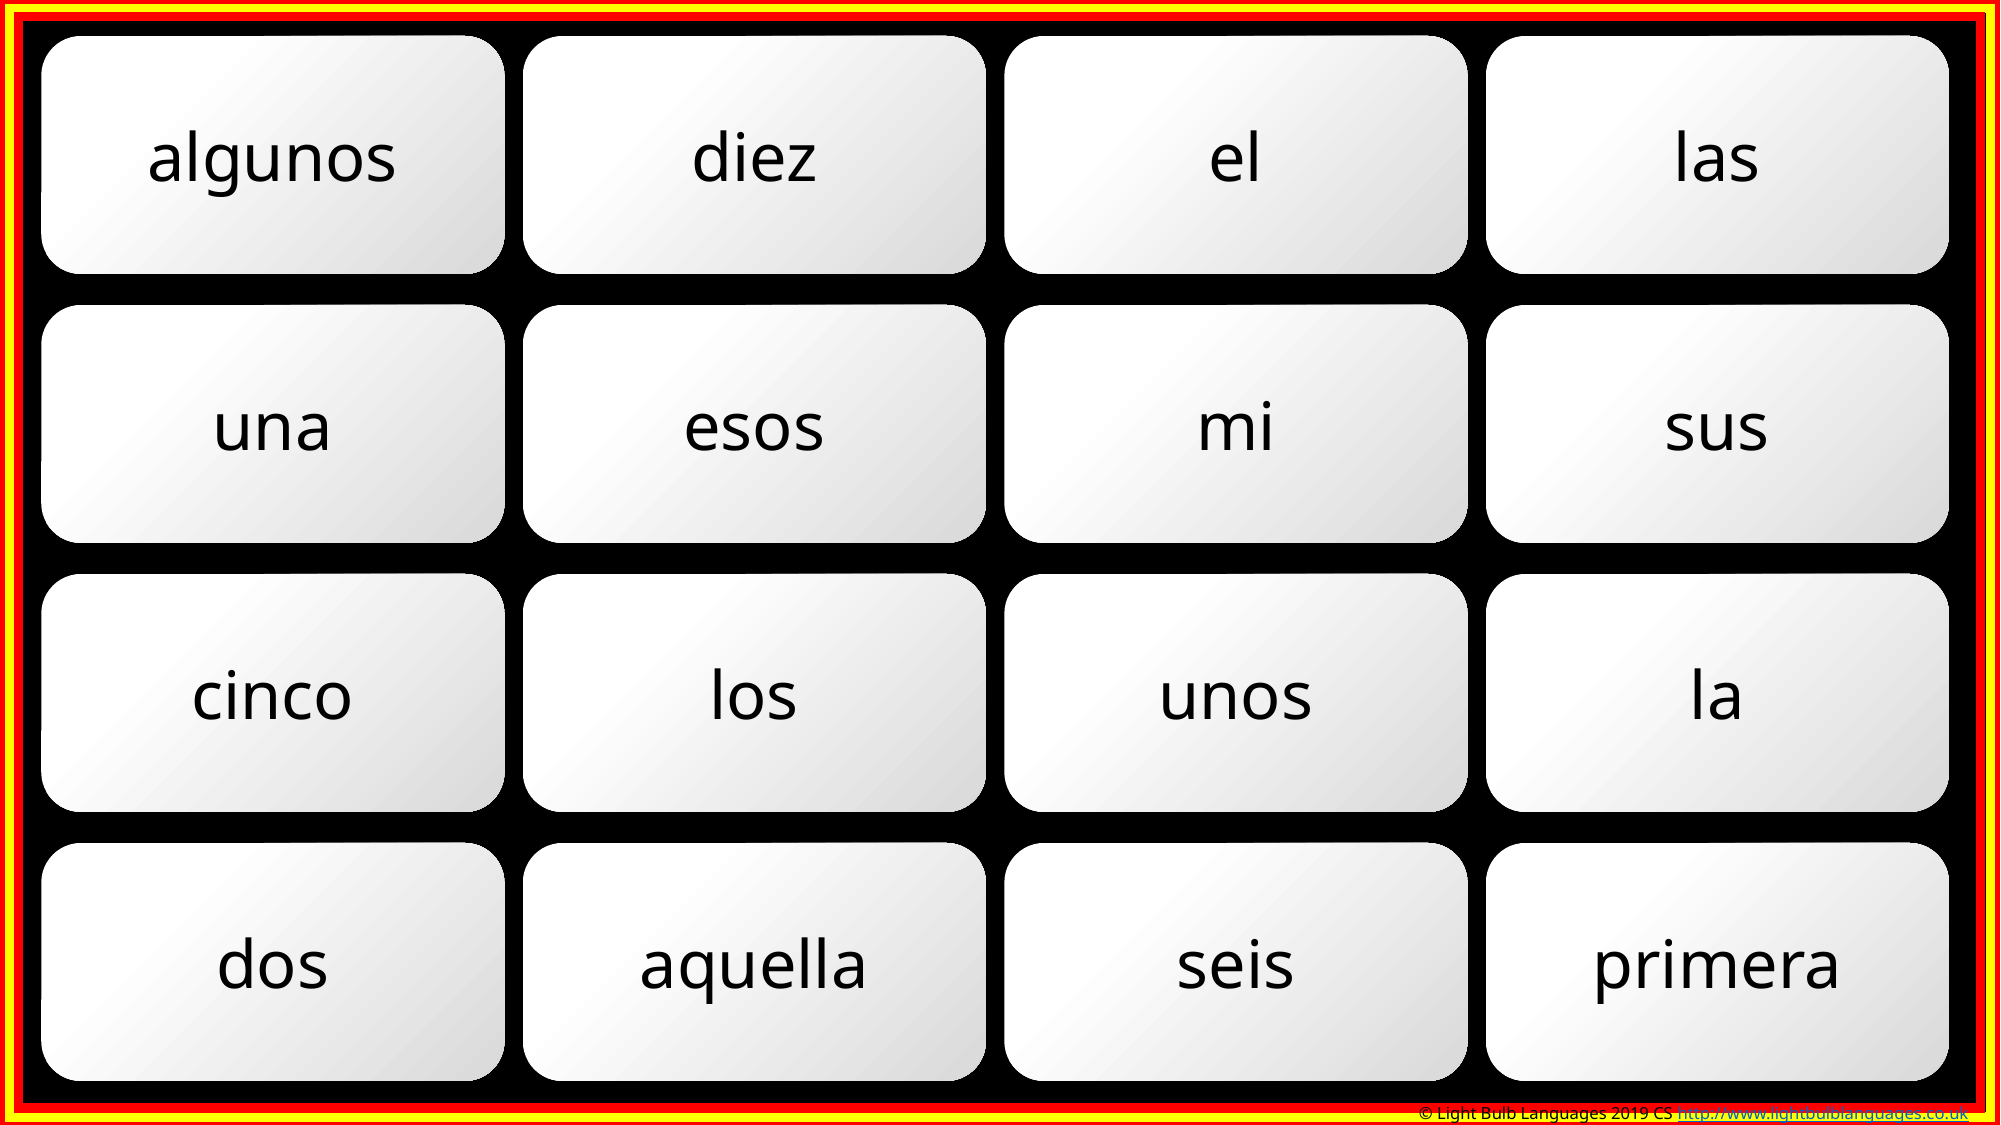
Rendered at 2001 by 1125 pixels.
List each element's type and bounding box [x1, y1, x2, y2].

text_box [0, 0, 2000, 1125]
